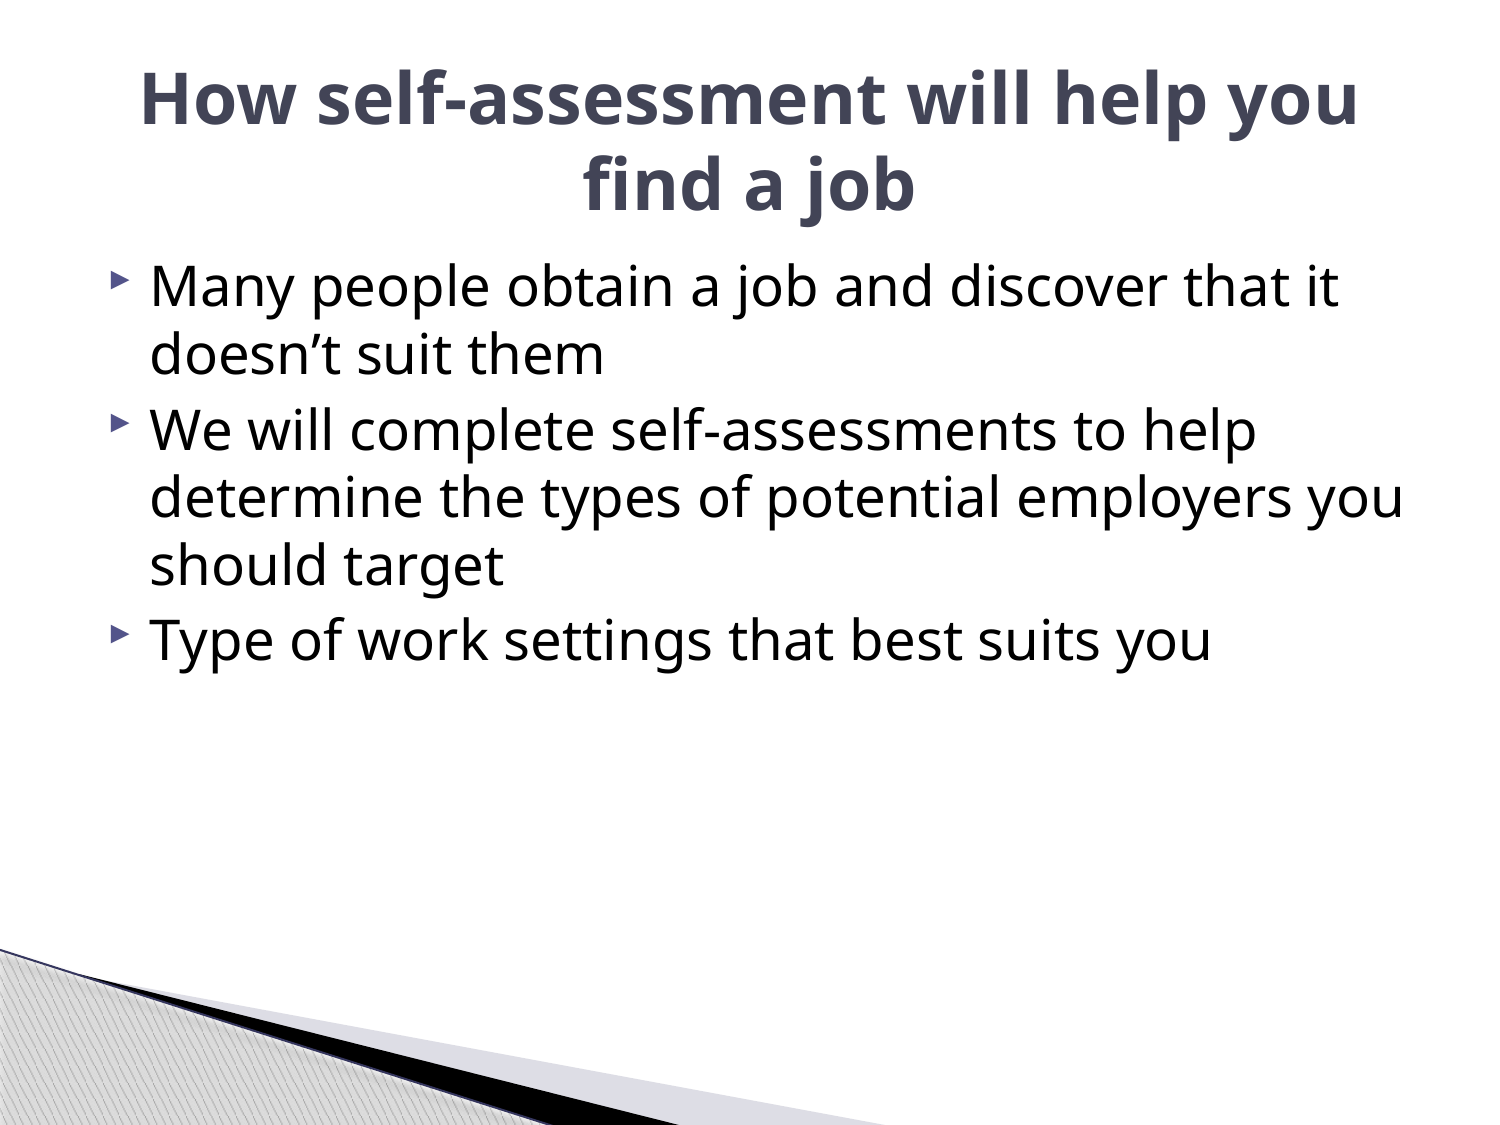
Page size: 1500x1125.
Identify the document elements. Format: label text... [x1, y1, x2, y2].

title How self-assessment will help you find a job [75, 45, 1425, 233]
list Many people obtain a job and discover that it doesn’t suit them We will complete self-assessments to help determine the types of potential employers you should target Type of work settings that best suits you [75, 243, 1425, 986]
